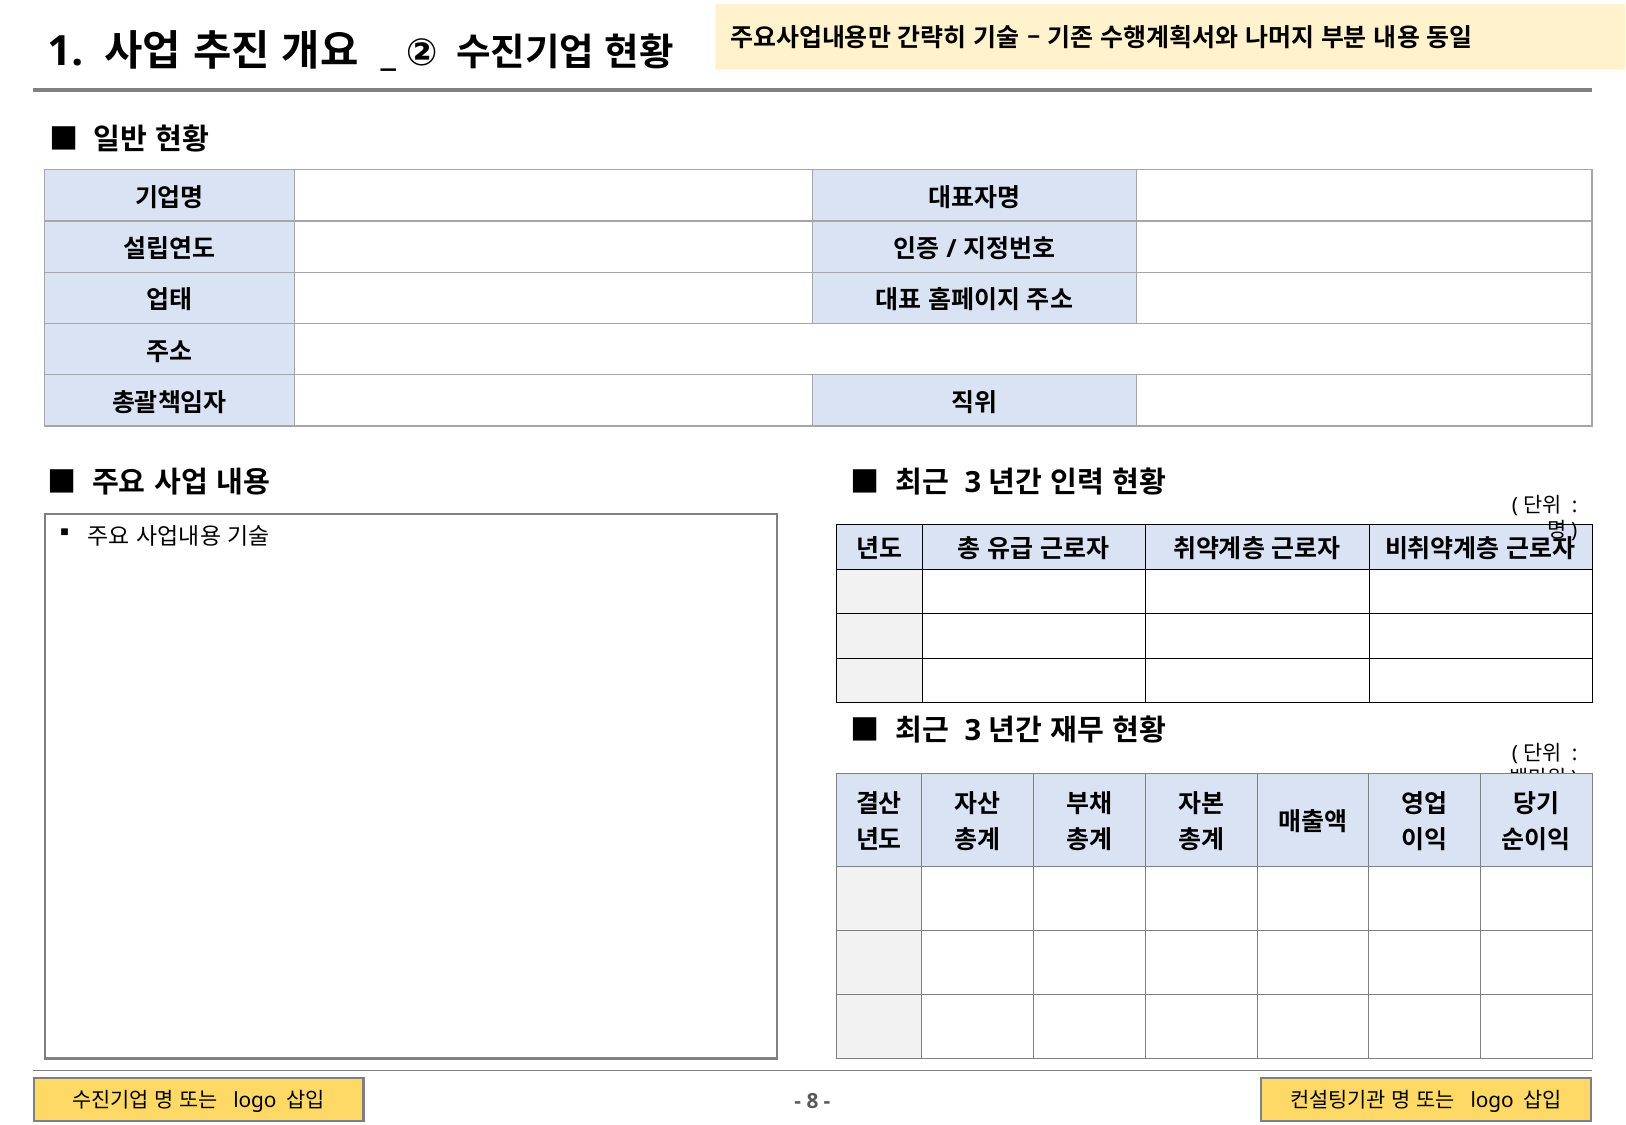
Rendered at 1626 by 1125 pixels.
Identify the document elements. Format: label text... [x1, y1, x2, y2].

text_box ■ 최근 3년간 재무 현황 [836, 704, 1297, 754]
table_cell [1369, 867, 1480, 930]
table_cell 인증/지정번호 [813, 222, 1136, 272]
text_box 주요 사업내용 기술 [44, 513, 778, 1060]
text_box 주요사업내용만 간략히 기술 – 기존 수행계획서와 나머지 부분 내용 동일 [715, 4, 1625, 70]
table_header 자본 총계 [1146, 774, 1257, 866]
table_cell [922, 931, 1033, 994]
table_header 년도 [837, 525, 922, 569]
text_box ■ 최근 3년간 인력 현황 [836, 456, 1297, 506]
table_cell [1146, 659, 1369, 702]
table_header [295, 170, 812, 220]
table_cell [295, 375, 812, 425]
text_box (단위 : 백만원) [1438, 732, 1593, 773]
table_cell 설립연도 [45, 222, 294, 272]
table_header 당기 순이익 [1481, 774, 1592, 866]
table_cell [1146, 867, 1257, 930]
table_cell [1034, 995, 1145, 1058]
table_cell [1258, 931, 1368, 994]
text_box ■ 일반 현황 [34, 113, 496, 163]
table_cell 주소 [45, 324, 294, 374]
table_cell [1146, 931, 1257, 994]
table_cell [1258, 867, 1368, 930]
table_header 취약계층 근로자 [1146, 525, 1369, 569]
table_cell [923, 614, 1145, 658]
table_header [1137, 170, 1591, 220]
text_box (단위 : 명) [1473, 484, 1593, 549]
table_header 자산 총계 [922, 774, 1033, 866]
table_cell [1369, 995, 1480, 1058]
table_cell [1034, 867, 1145, 930]
table_header 부채 총계 [1034, 774, 1145, 866]
table_cell [1146, 570, 1369, 613]
table_header 총 유급 근로자 [923, 525, 1145, 569]
table_cell [922, 995, 1033, 1058]
table_cell [837, 995, 921, 1058]
table_cell [837, 931, 921, 994]
table_cell [1137, 273, 1591, 323]
text_box ■ 주요 사업 내용 [32, 456, 494, 506]
table_cell [1137, 375, 1591, 425]
table_header 비취약계층 근로자 [1370, 525, 1592, 569]
table_cell [1146, 995, 1257, 1058]
table_header 기업명 [45, 170, 294, 220]
table_cell [837, 614, 922, 658]
table_cell [923, 570, 1145, 613]
table_cell [837, 659, 922, 702]
table_cell 총괄책임자 [45, 375, 294, 425]
table_cell 대표 홈페이지 주소 [813, 273, 1136, 323]
table_cell [1481, 931, 1592, 994]
table_header 매출액 [1258, 774, 1368, 866]
table_cell [1034, 931, 1145, 994]
table_cell [1258, 995, 1368, 1058]
text_box 1. 사업 추진 개요 _ ② 수진기업 현황 [32, 16, 1061, 81]
table_cell [295, 222, 812, 272]
table_cell [295, 273, 812, 323]
table_cell [1481, 867, 1592, 930]
table_header 영업 이익 [1369, 774, 1480, 866]
table_cell [837, 867, 921, 930]
table_cell [1481, 995, 1592, 1058]
table_cell [923, 659, 1145, 702]
table_cell [837, 570, 922, 613]
table_header 대표자명 [813, 170, 1136, 220]
table_cell [1137, 222, 1591, 272]
table_cell [295, 324, 1591, 374]
table_cell 직위 [813, 375, 1136, 425]
table_cell [1370, 614, 1592, 658]
table_cell [1370, 659, 1592, 702]
table_cell [1369, 931, 1480, 994]
table_cell [922, 867, 1033, 930]
table_cell [1370, 570, 1592, 613]
table_cell 업태 [45, 273, 294, 323]
table_cell [1146, 614, 1369, 658]
table_header 결산년도 [837, 774, 921, 866]
